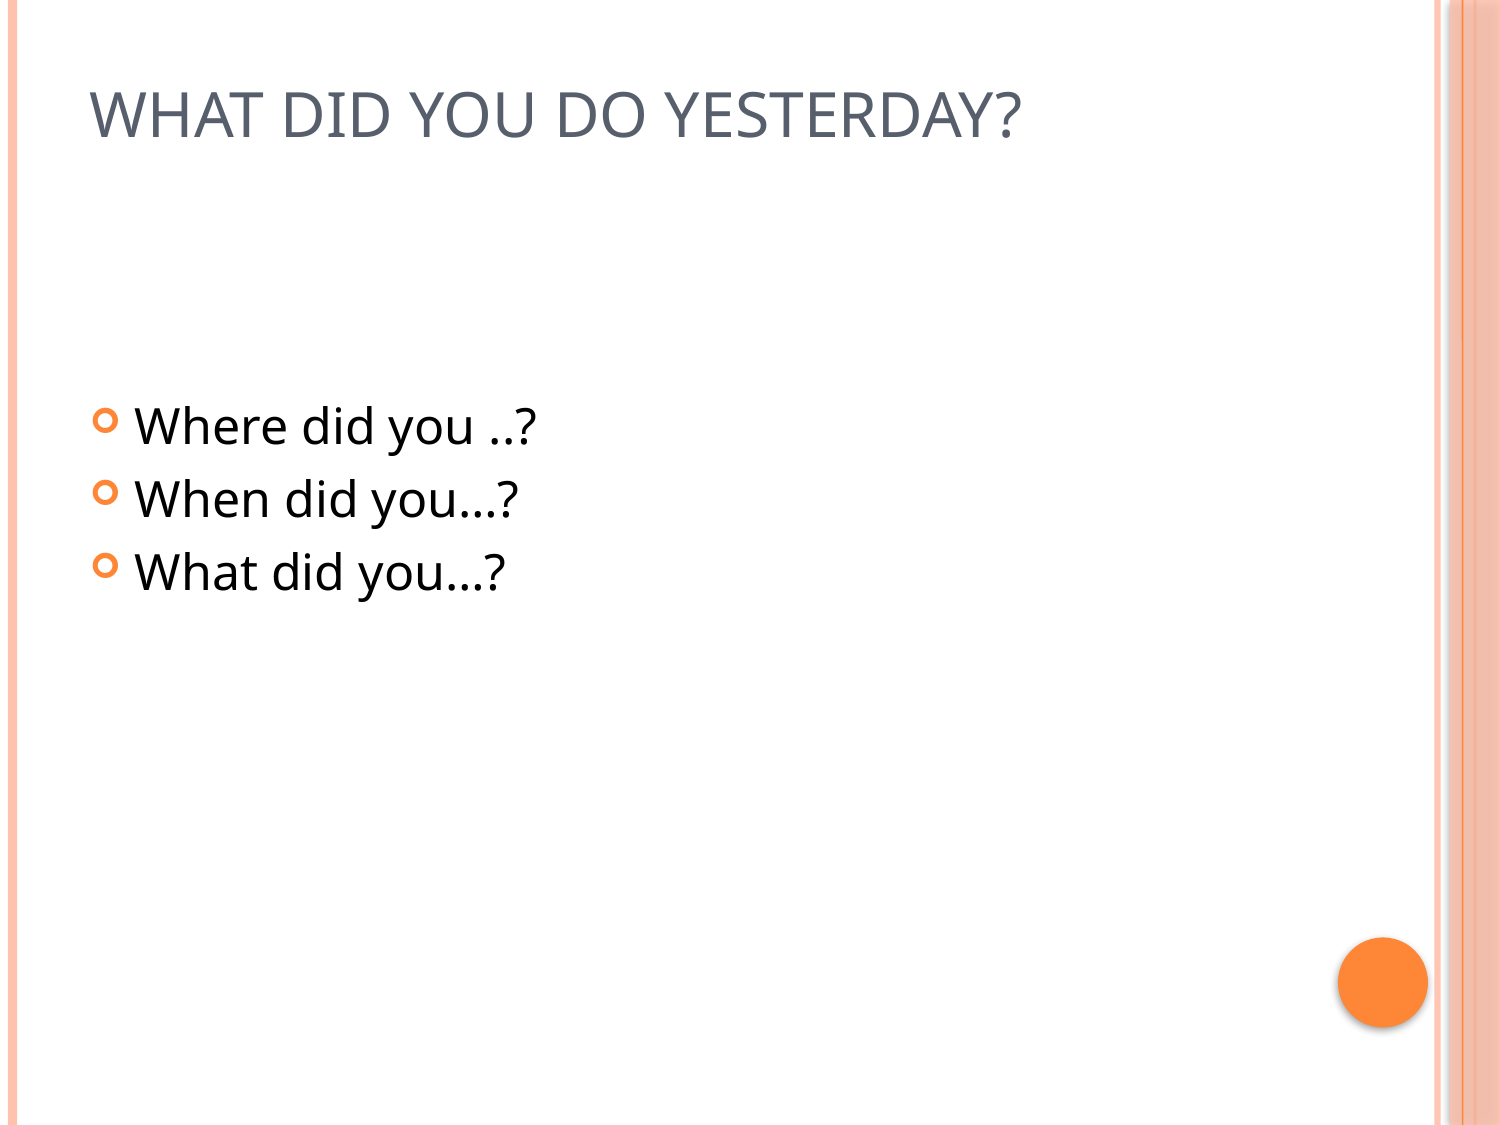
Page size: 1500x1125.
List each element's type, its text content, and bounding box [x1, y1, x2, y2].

title What did you do yesterday? [75, 44, 1313, 233]
list Where did you ..? When did you…? What did you…? [75, 387, 675, 1025]
